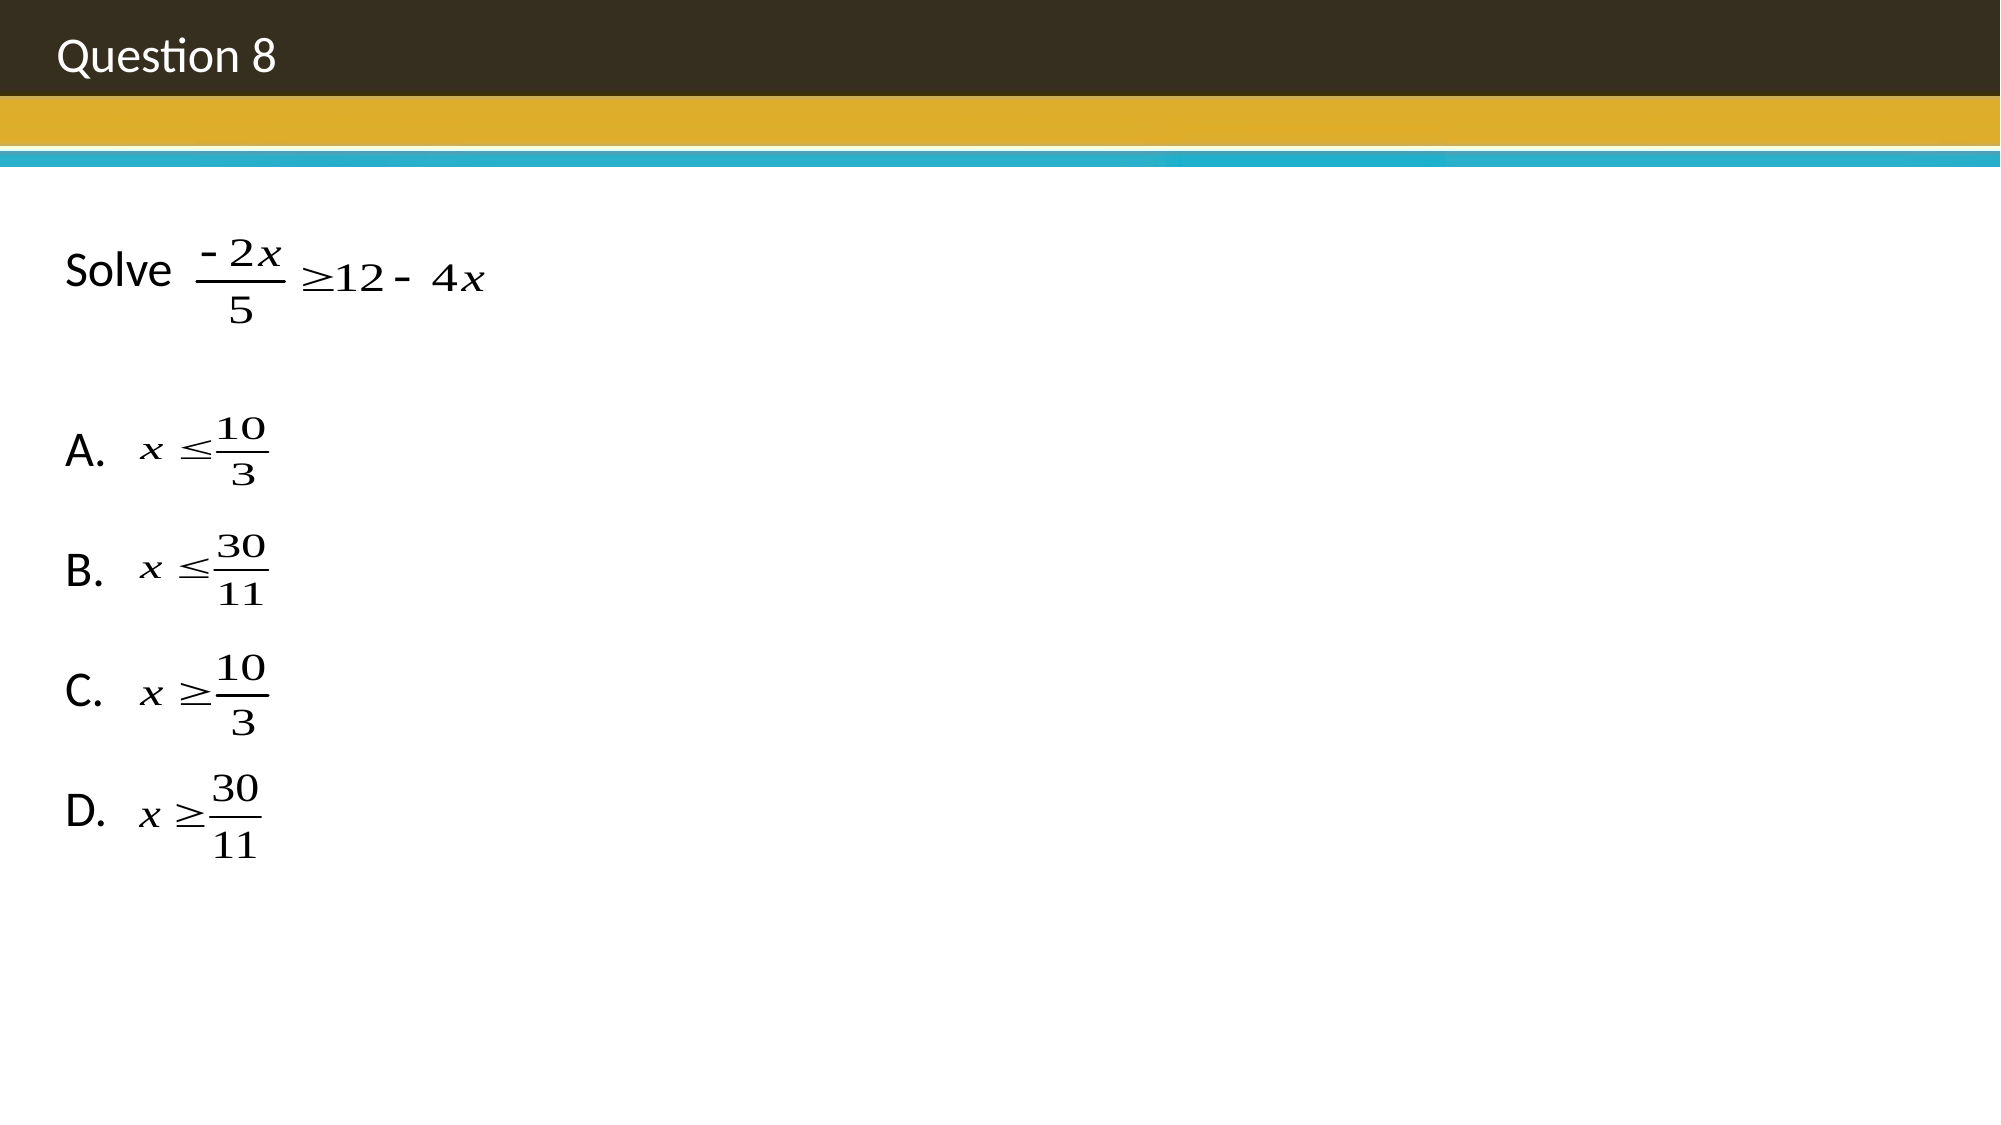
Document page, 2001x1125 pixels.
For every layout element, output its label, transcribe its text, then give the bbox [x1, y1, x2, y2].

picture [129, 763, 270, 867]
picture [129, 408, 278, 493]
picture [0, 0, 2000, 167]
picture [129, 524, 278, 613]
picture [129, 644, 278, 744]
text_box Solve A. B. C. D. [50, 229, 1950, 905]
text_box Question 8 [41, 14, 293, 90]
picture [187, 227, 495, 333]
